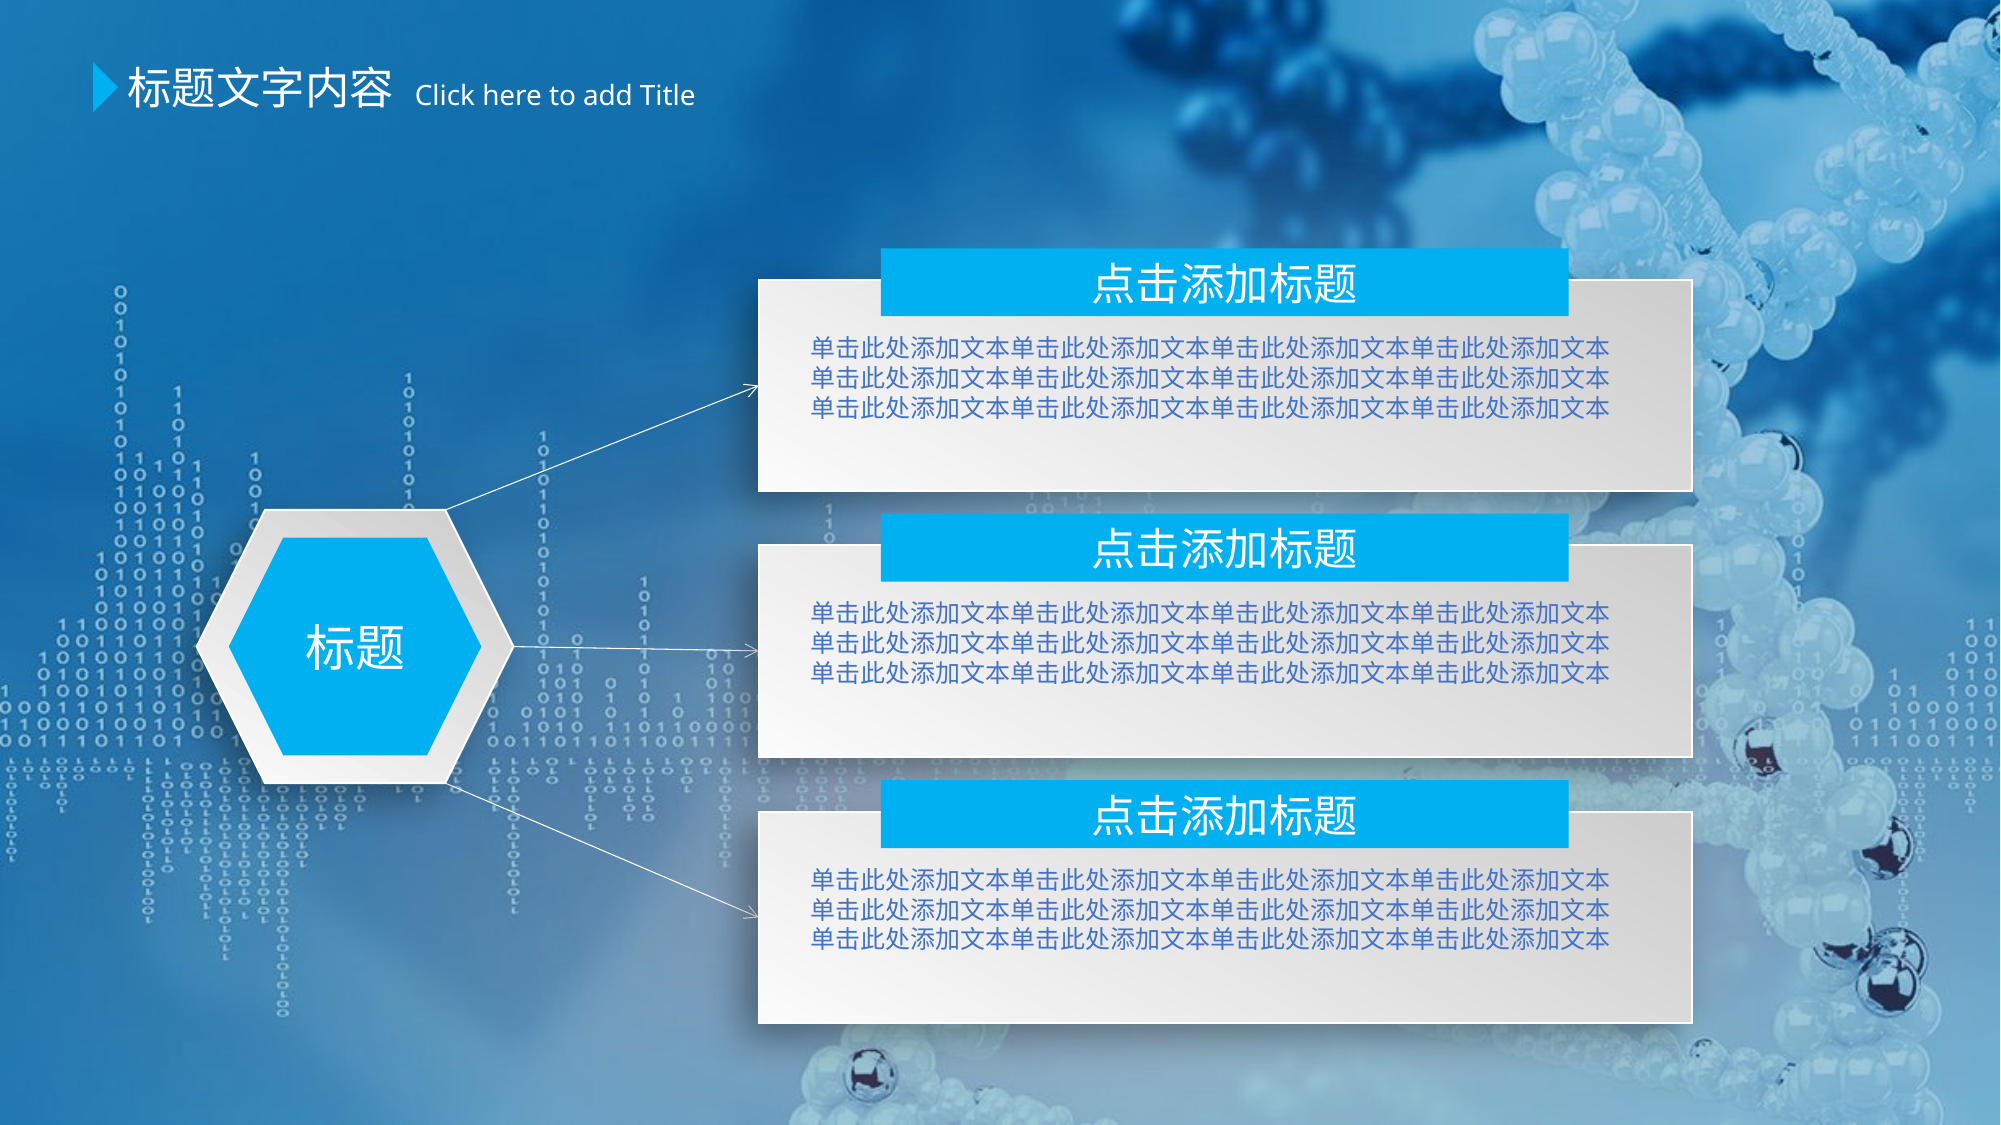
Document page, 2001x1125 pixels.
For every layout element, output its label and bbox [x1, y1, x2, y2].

picture [0, 0, 2001, 1125]
text_box [196, 509, 514, 784]
text_box [514, 646, 758, 651]
text_box [445, 385, 759, 510]
text_box [758, 780, 1709, 1024]
text_box [758, 248, 1709, 492]
text_box [758, 513, 1709, 757]
text_box [445, 782, 758, 918]
text_box [93, 52, 719, 122]
